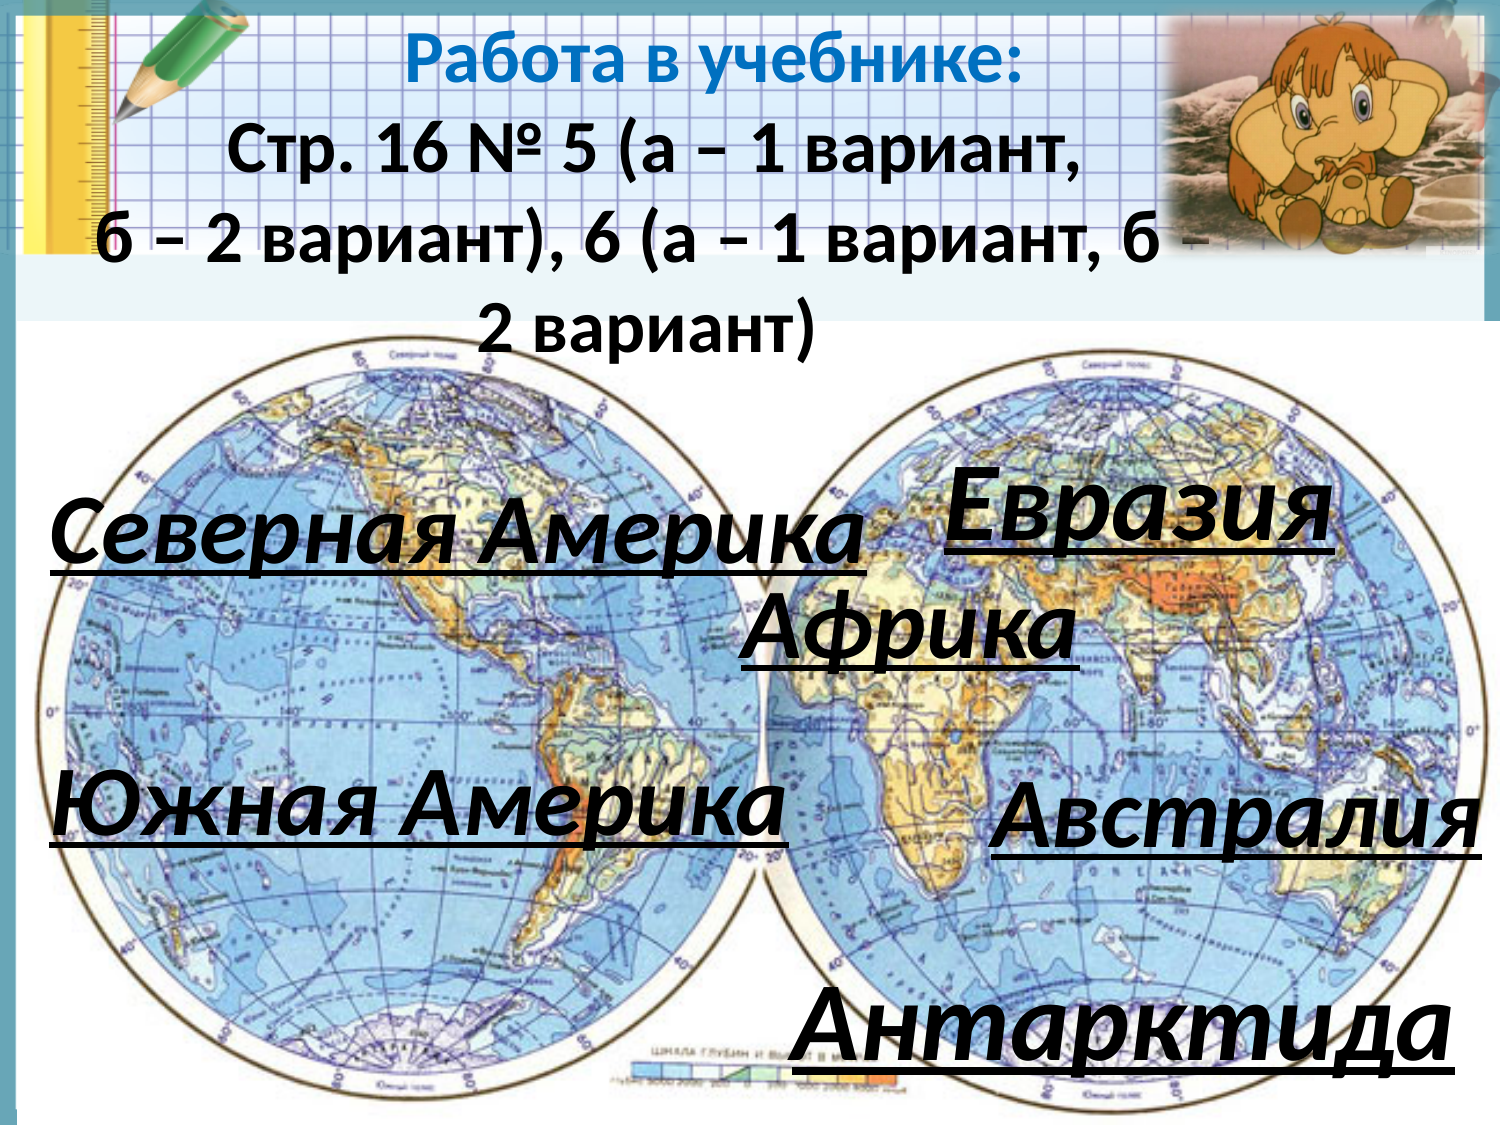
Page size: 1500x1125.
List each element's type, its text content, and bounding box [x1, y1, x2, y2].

text_box Работа в учебнике: Стр. 16 № 5 (а – 1 вариант, б – 2 вариант), 6 (а – 1 вариант, б – 2 вариант) [64, 0, 1247, 319]
picture [17, 320, 1500, 1125]
picture [16, 16, 64, 256]
picture [1150, 0, 1500, 265]
